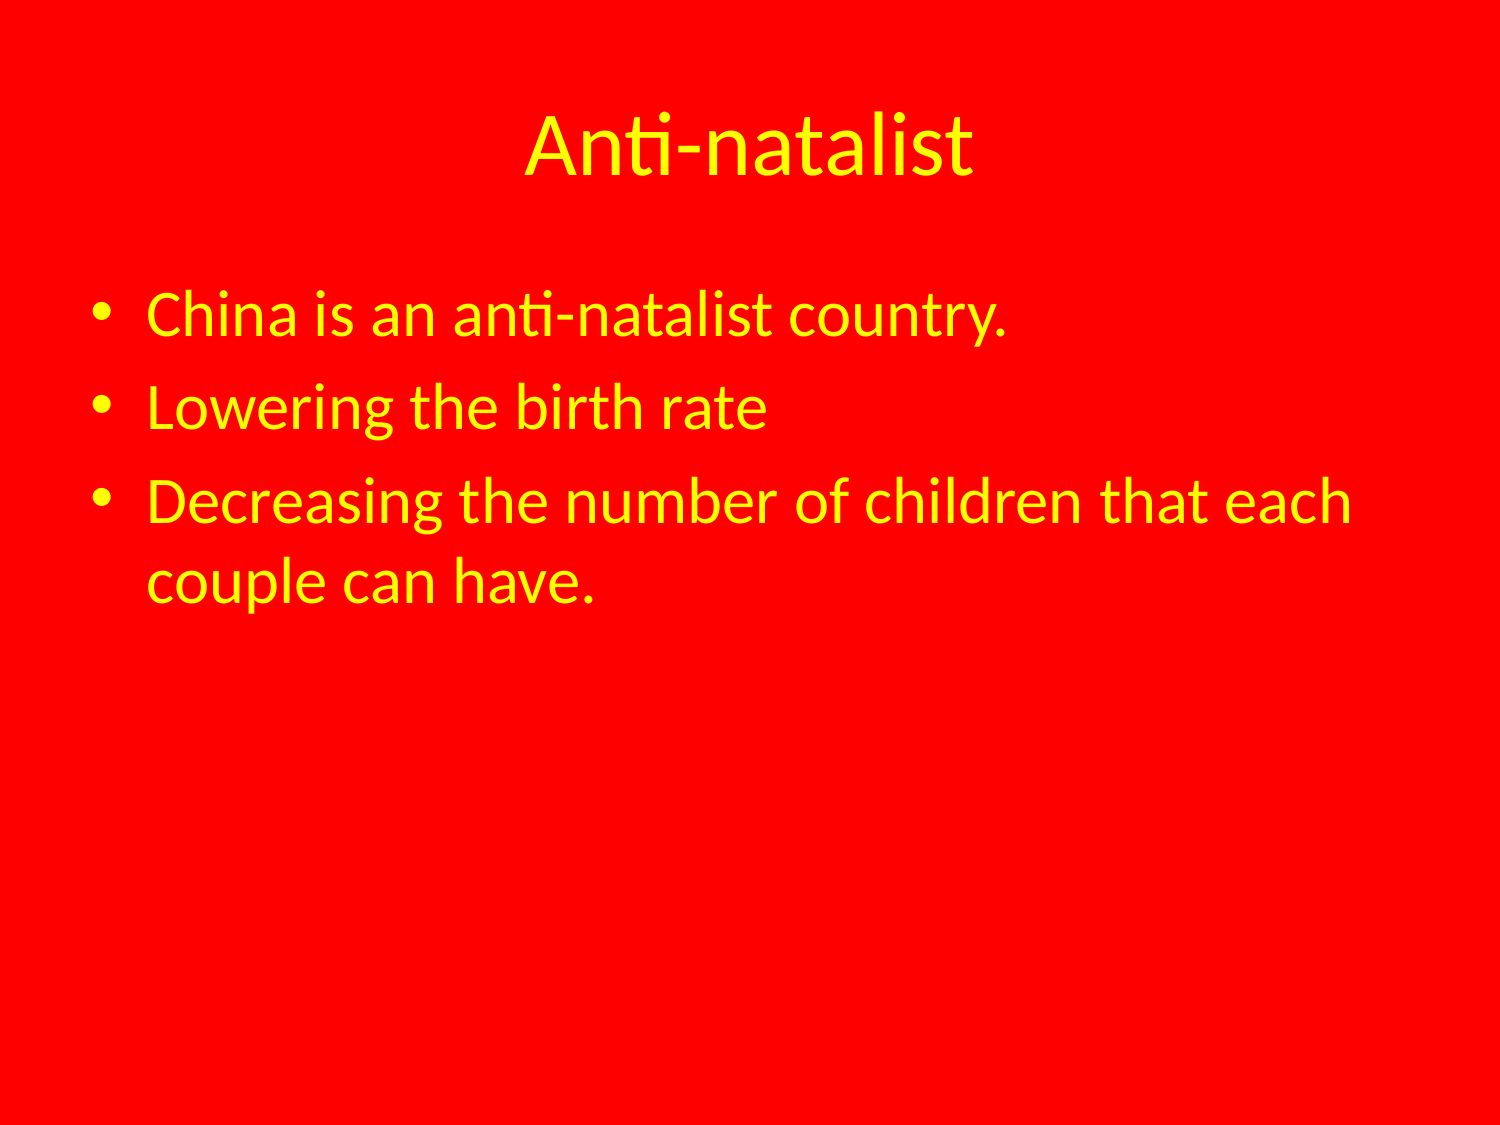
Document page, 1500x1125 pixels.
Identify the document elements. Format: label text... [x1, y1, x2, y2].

list China is an anti-natalist country. Lowering the birth rate Decreasing the number of children that each couple can have. [74, 262, 1426, 1006]
title Anti-natalist [74, 44, 1426, 233]
